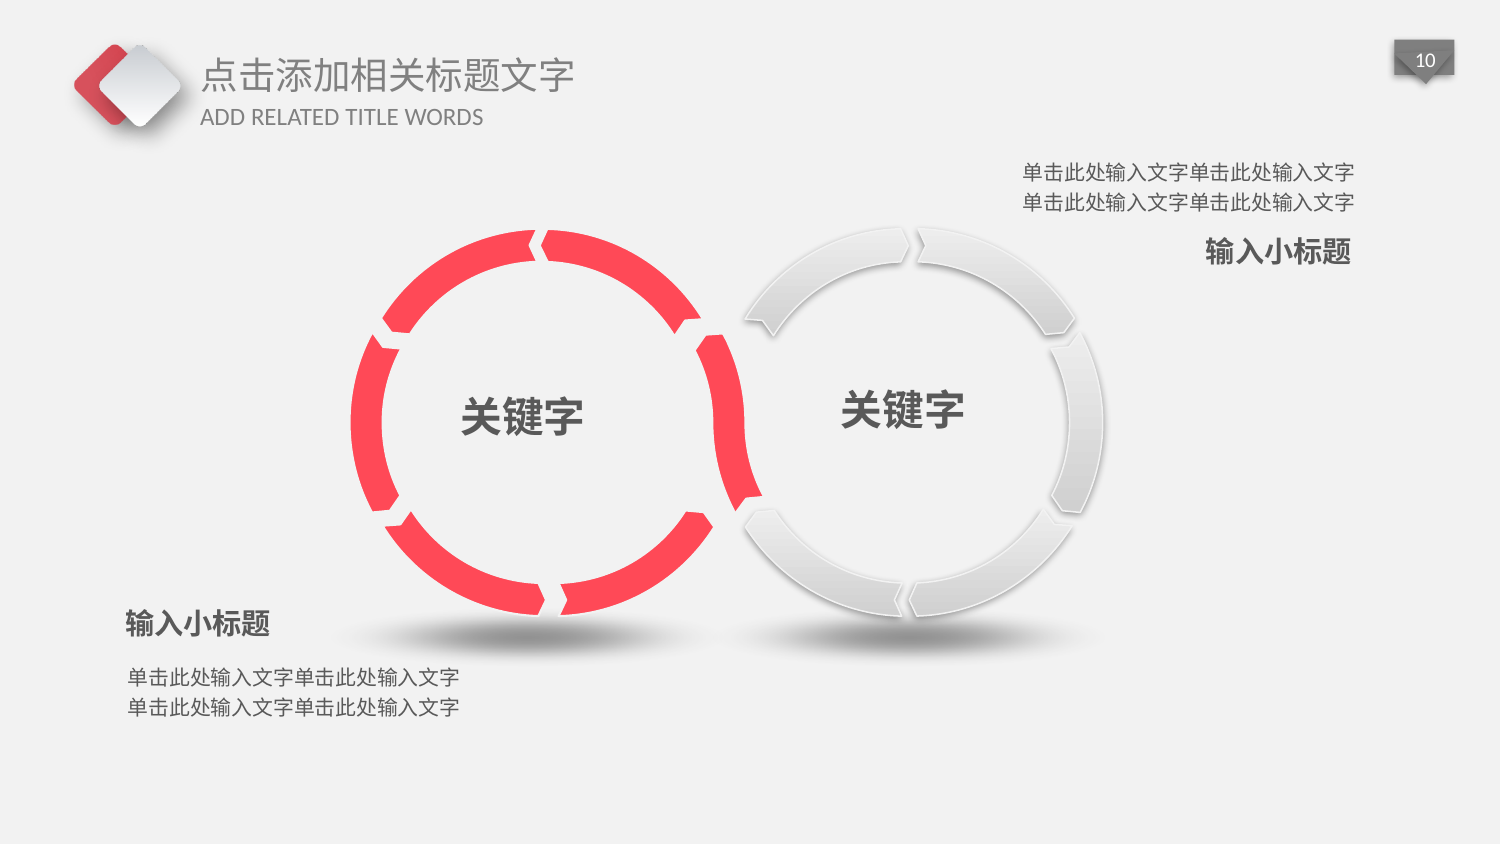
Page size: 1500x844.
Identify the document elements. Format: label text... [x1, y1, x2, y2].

text_box [744, 509, 903, 605]
text_box 关键字 [360, 383, 686, 449]
text_box 关键字 [740, 376, 1066, 441]
text_box 输入小标题 [980, 221, 1353, 275]
text_box 单击此处输入文字单击此处输入文字 单击此处输入文字单击此处输入文字 [112, 651, 564, 727]
text_box [744, 228, 910, 337]
text_box [349, 332, 402, 513]
picture [89, 35, 190, 136]
text_box [694, 333, 765, 514]
text_box [380, 228, 538, 335]
text_box [917, 227, 1076, 336]
text_box [1050, 331, 1104, 514]
text_box 输入小标题 [125, 592, 498, 646]
text_box 单击此处输入文字单击此处输入文字 单击此处输入文字单击此处输入文字 [922, 146, 1370, 222]
text_box [908, 508, 1073, 605]
picture [327, 606, 1108, 668]
text_box [558, 510, 715, 605]
text_box [382, 509, 547, 605]
text_box [539, 228, 703, 337]
